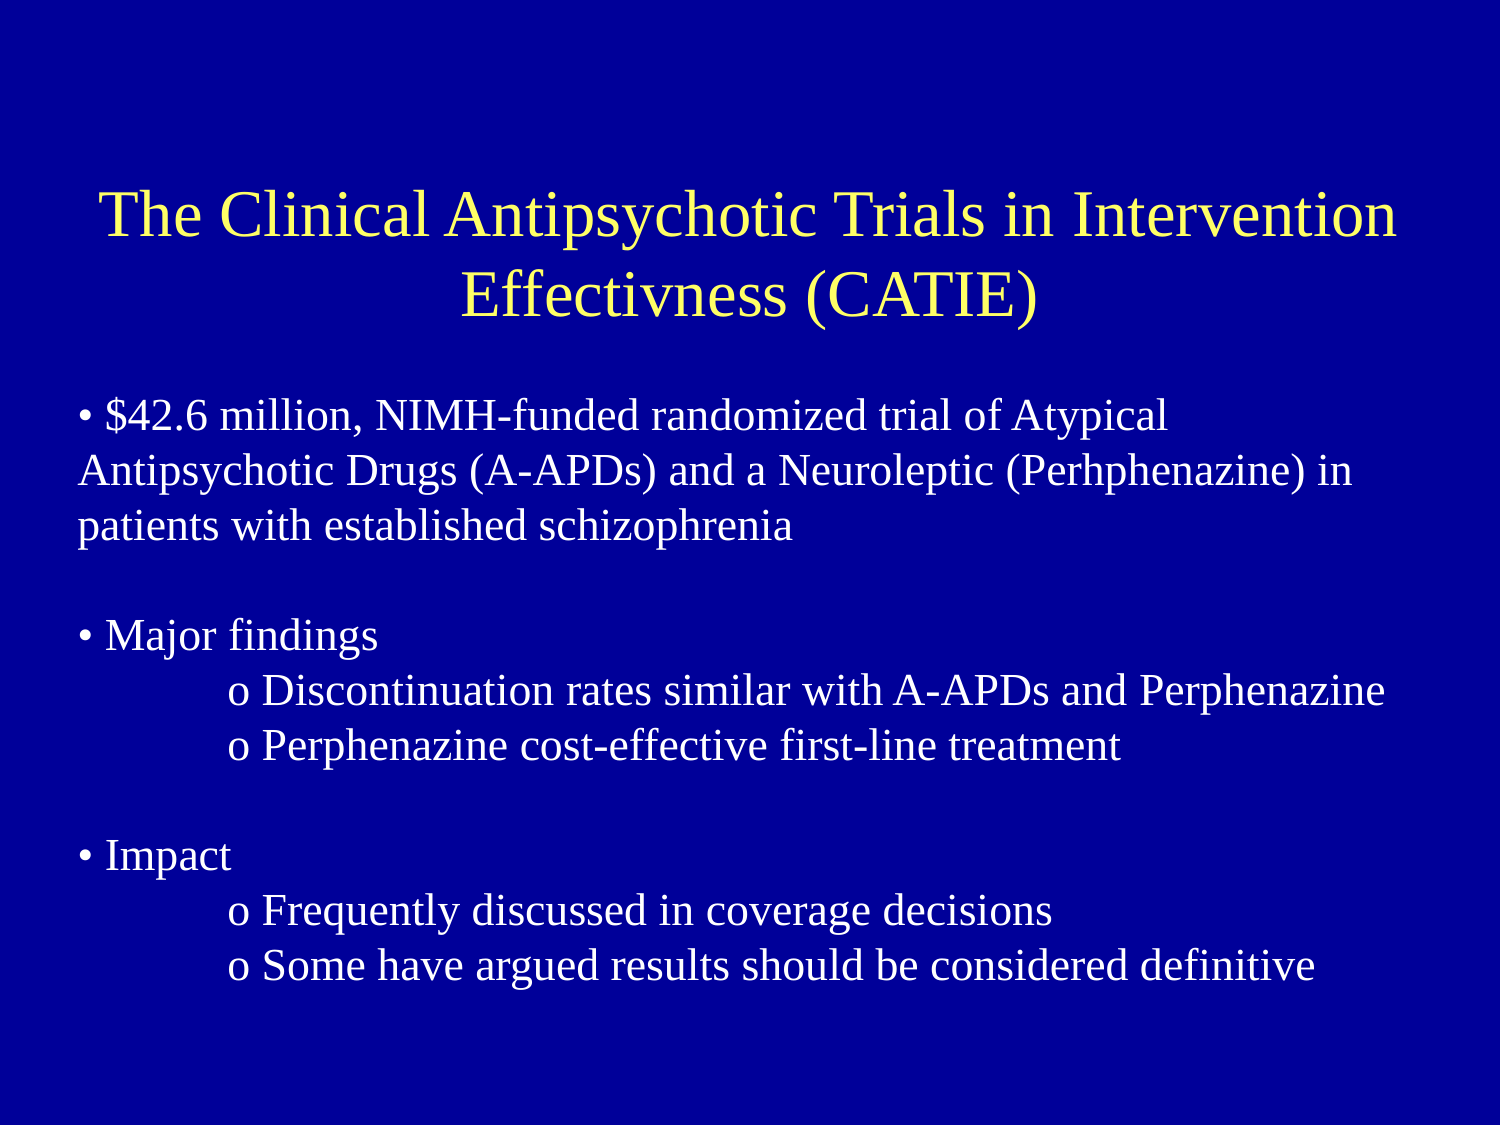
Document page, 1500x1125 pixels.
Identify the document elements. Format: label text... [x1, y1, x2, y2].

text_box The Clinical Antipsychotic Trials in Intervention Effectivness (CATIE) • $42.6 million, NIMH-funded randomized trial of Atypical Antipsychotic Drugs (A-APDs) and a Neuroleptic (Perhphenazine) in patients with established schizophrenia • Major findings o Discontinuation rates similar with A-APDs and Perphenazine o Perphenazine cost-effective first-line treatment • Impact o Frequently discussed in coverage decisions o Some have argued results should be considered definitive [62, 162, 1438, 997]
